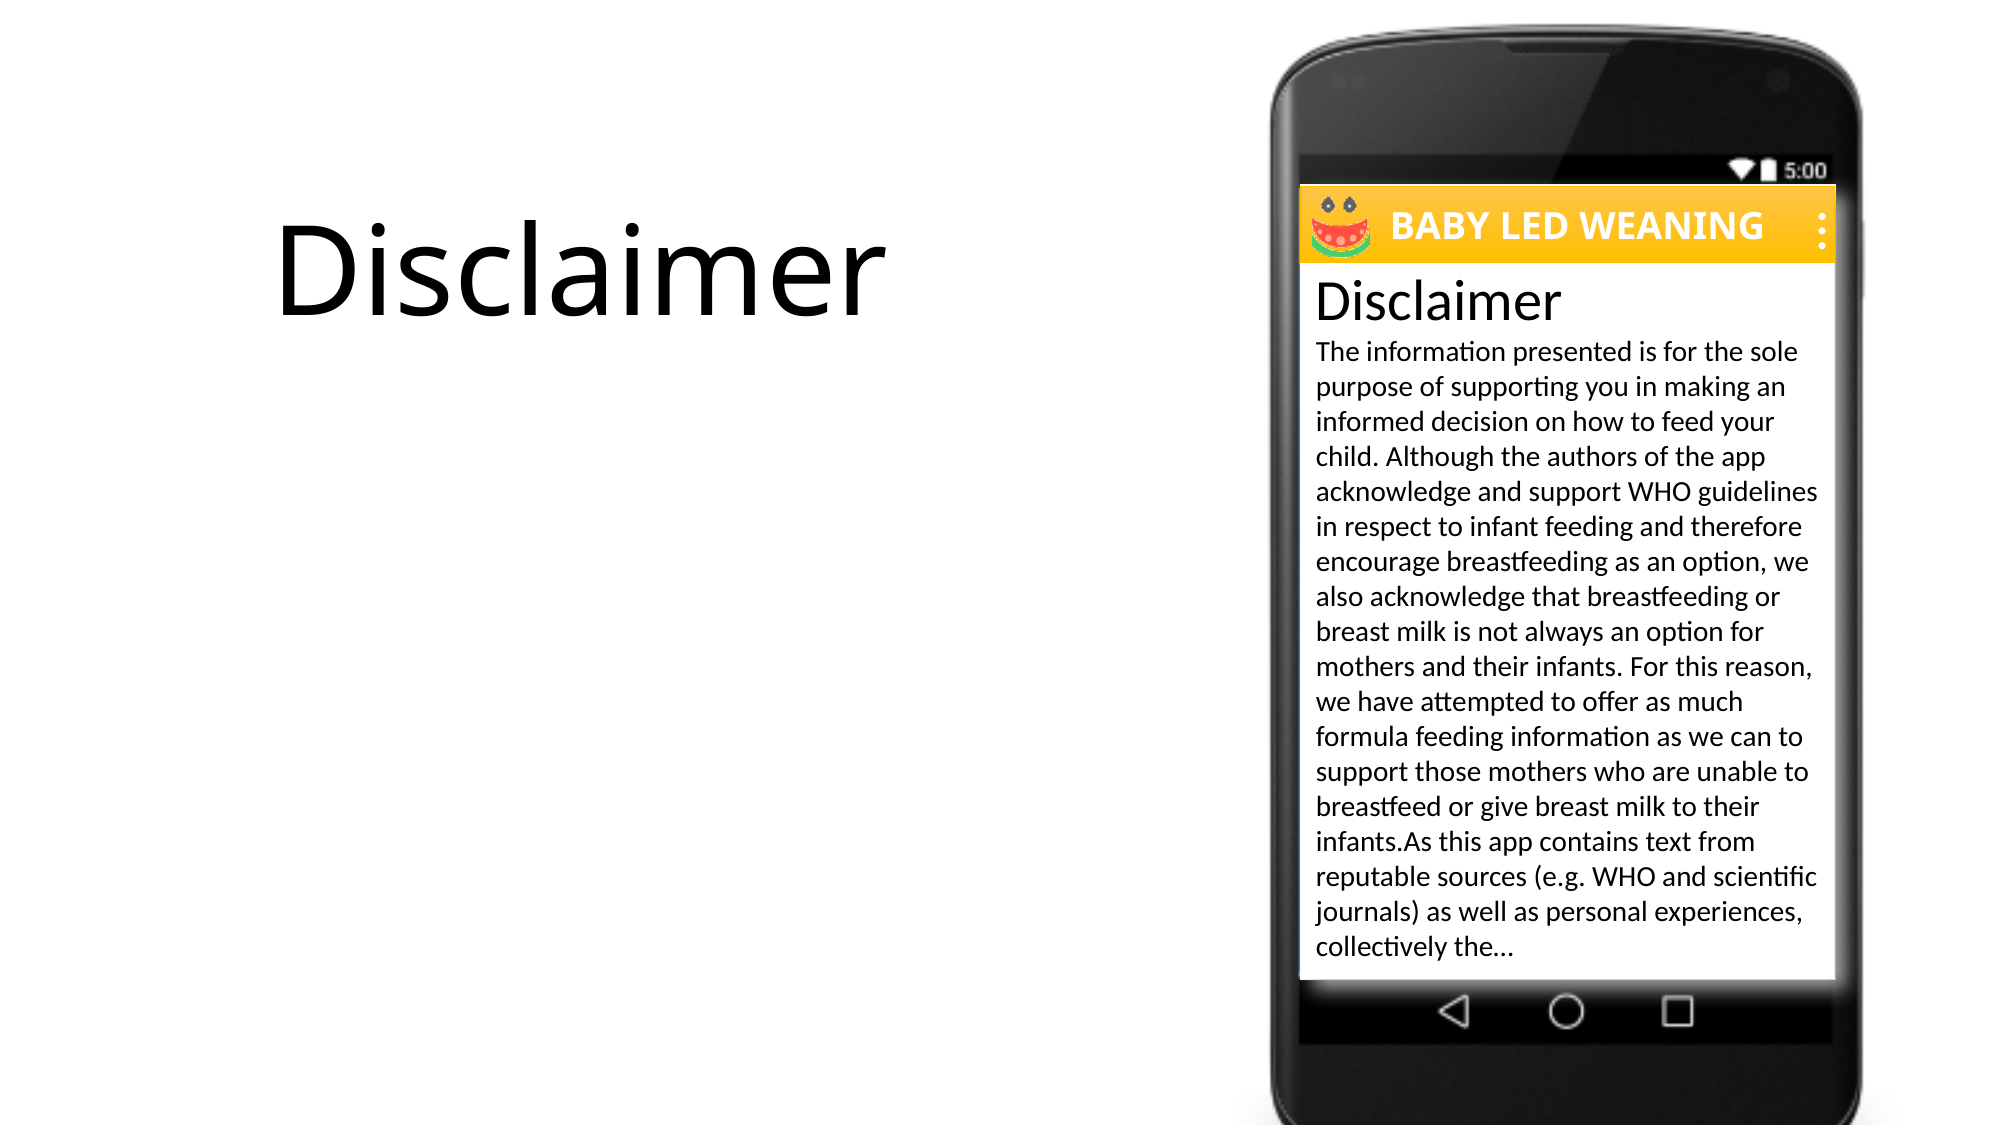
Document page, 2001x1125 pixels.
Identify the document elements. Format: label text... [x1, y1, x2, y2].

title Disclaimer [249, 184, 910, 350]
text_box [1133, 0, 1913, 1125]
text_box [1300, 186, 1835, 263]
